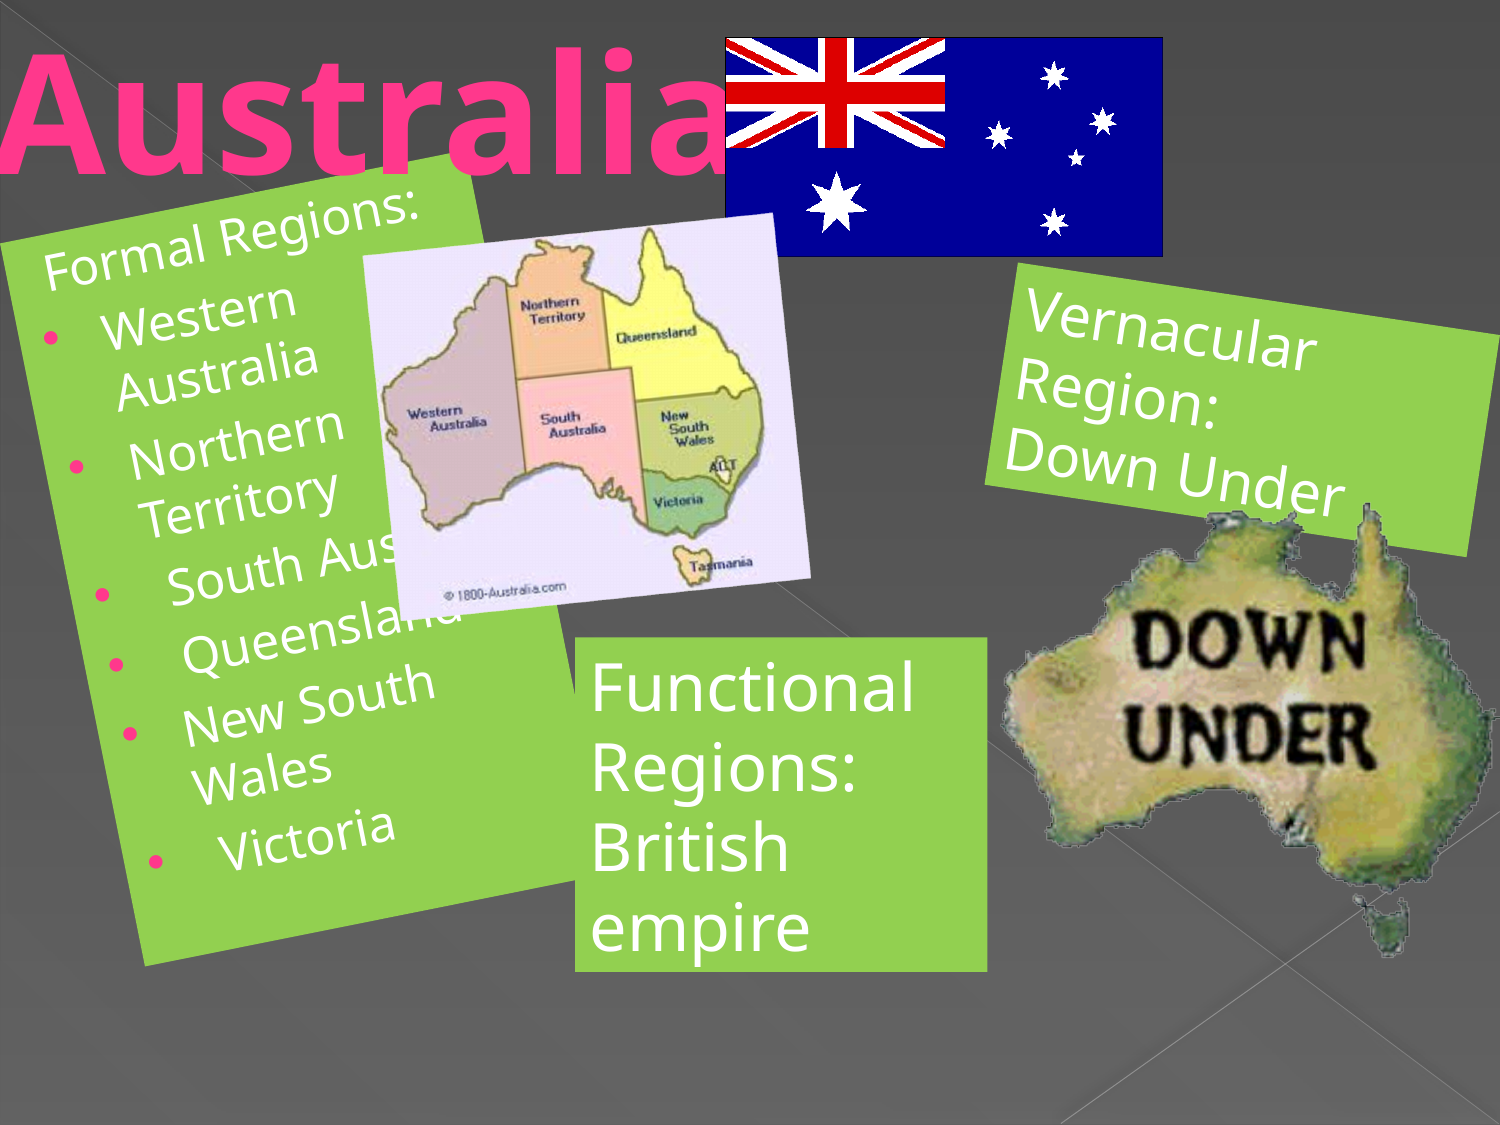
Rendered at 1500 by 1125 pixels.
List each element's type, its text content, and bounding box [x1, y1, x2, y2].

list Formal Regions: Western Australia Northern Territory South Australia Queensland New South Wales Victoria [0, 215, 575, 967]
picture [364, 37, 1163, 620]
text_box Australia [0, 0, 761, 215]
picture [999, 499, 1500, 960]
text_box Functional Regions: British empire [575, 637, 988, 972]
text_box Vernacular Region: Down Under [984, 262, 1500, 487]
